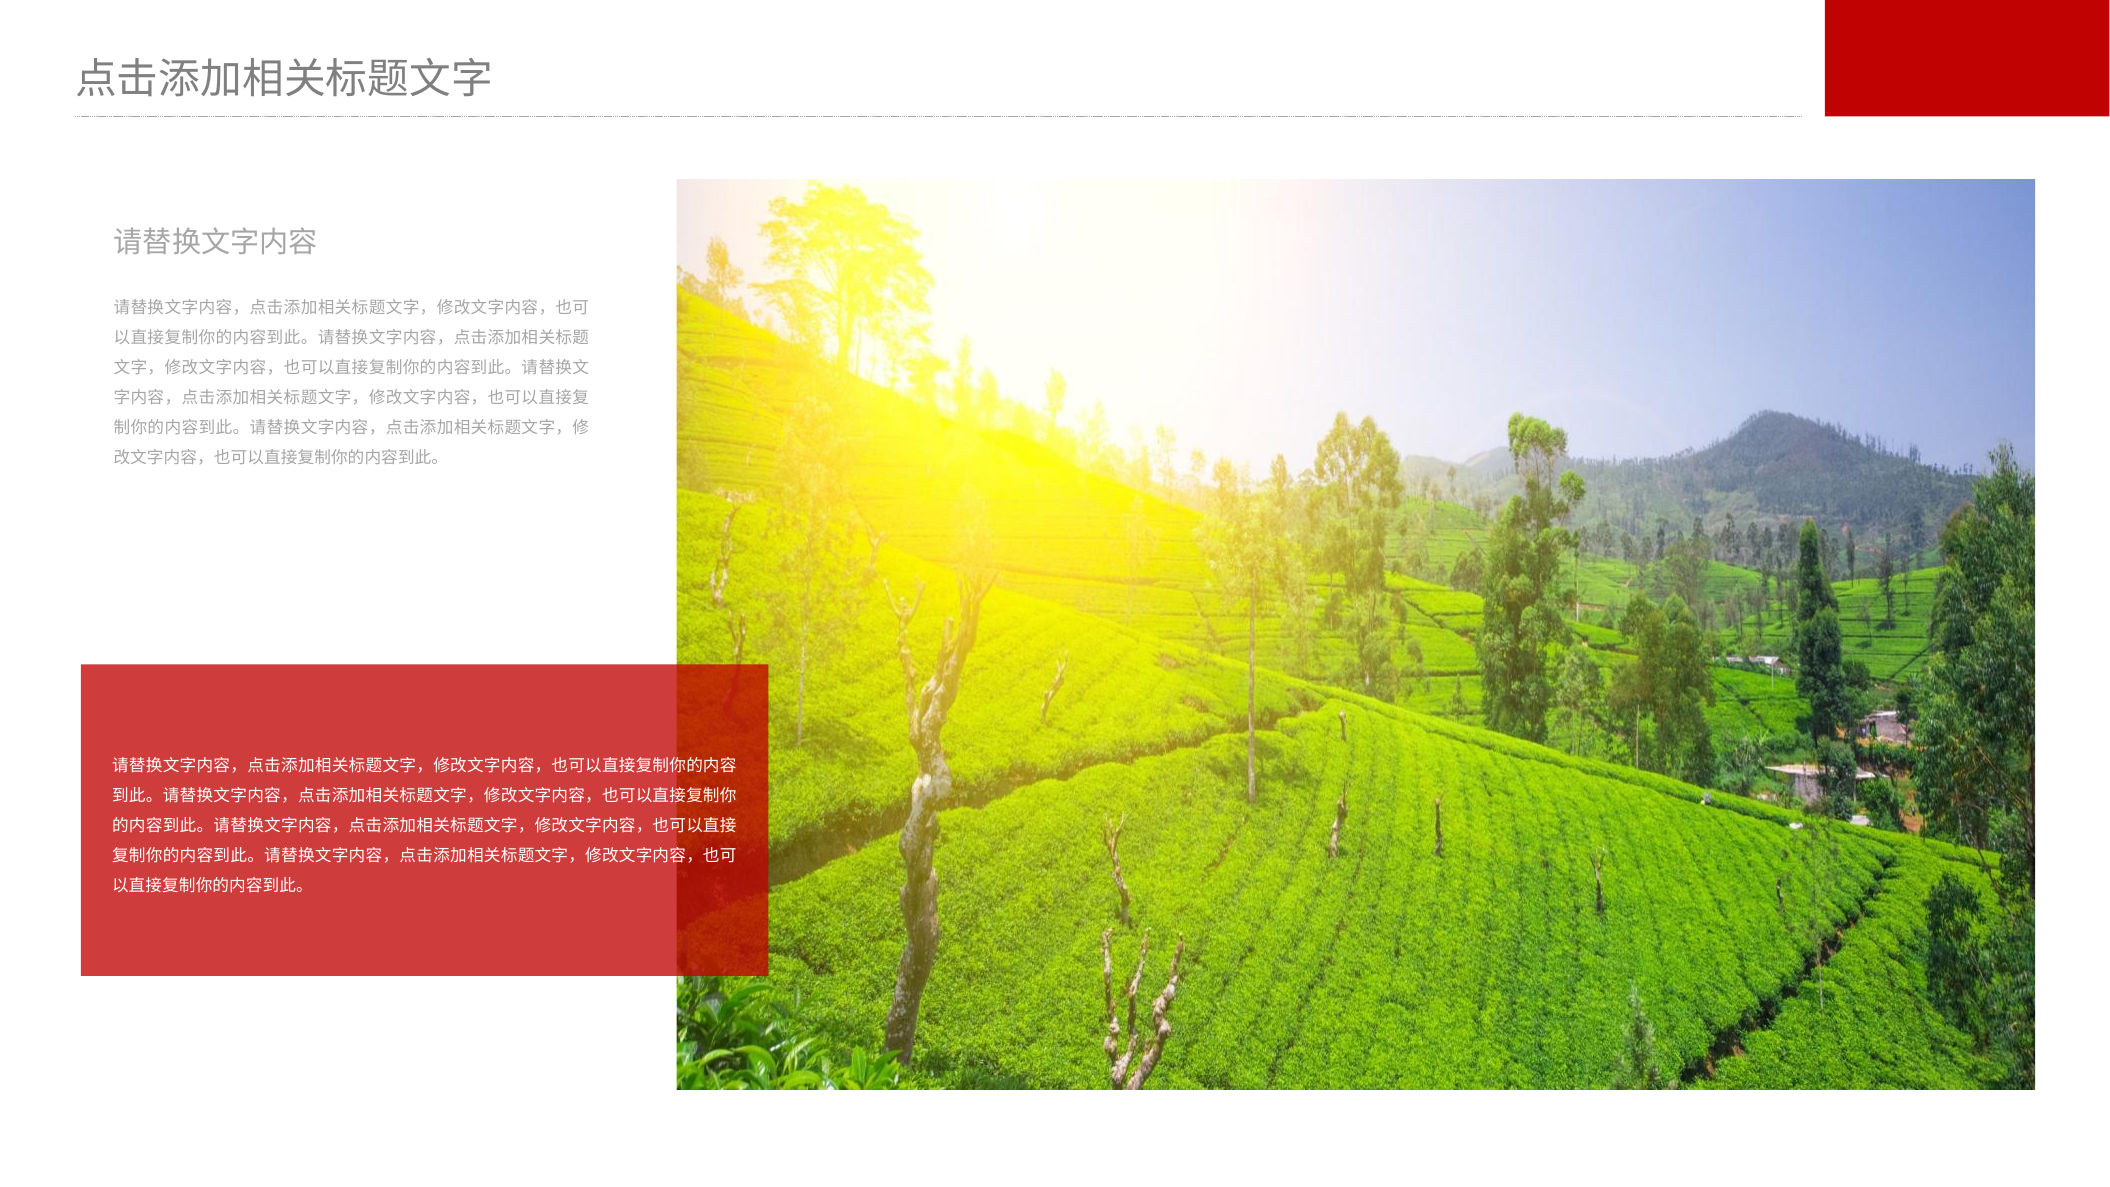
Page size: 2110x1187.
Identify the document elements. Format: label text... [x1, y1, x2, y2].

text_box 点击添加相关标题文字 [59, 44, 563, 107]
text_box 请替换文字内容，点击添加相关标题文字，修改文字内容，也可以直接复制你的内容到此。请替换文字内容，点击添加相关标题文字，修改文字内容，也可以直接复制你的内容到此。请替换文字内容，点击添加相关标题文字，修改文字内容，也可以直接复制你的内容到此。请替换文字内容，点击添加相关标题文字，修改文字内容，也可以直接复制你的内容到此。 [97, 279, 606, 523]
text_box 请替换文字内容 [97, 215, 403, 274]
text_box 请替换文字内容，点击添加相关标题文字，修改文字内容，也可以直接复制你的内容到此。请替换文字内容，点击添加相关标题文字，修改文字内容，也可以直接复制你的内容到此。请替换文字内容，点击添加相关标题文字，修改文字内容，也可以直接复制你的内容到此。请替换文字内容，点击添加相关标题文字，修改文字内容，也可以直接复制你的内容到此。 [80, 664, 769, 976]
text_box [676, 179, 2036, 1090]
